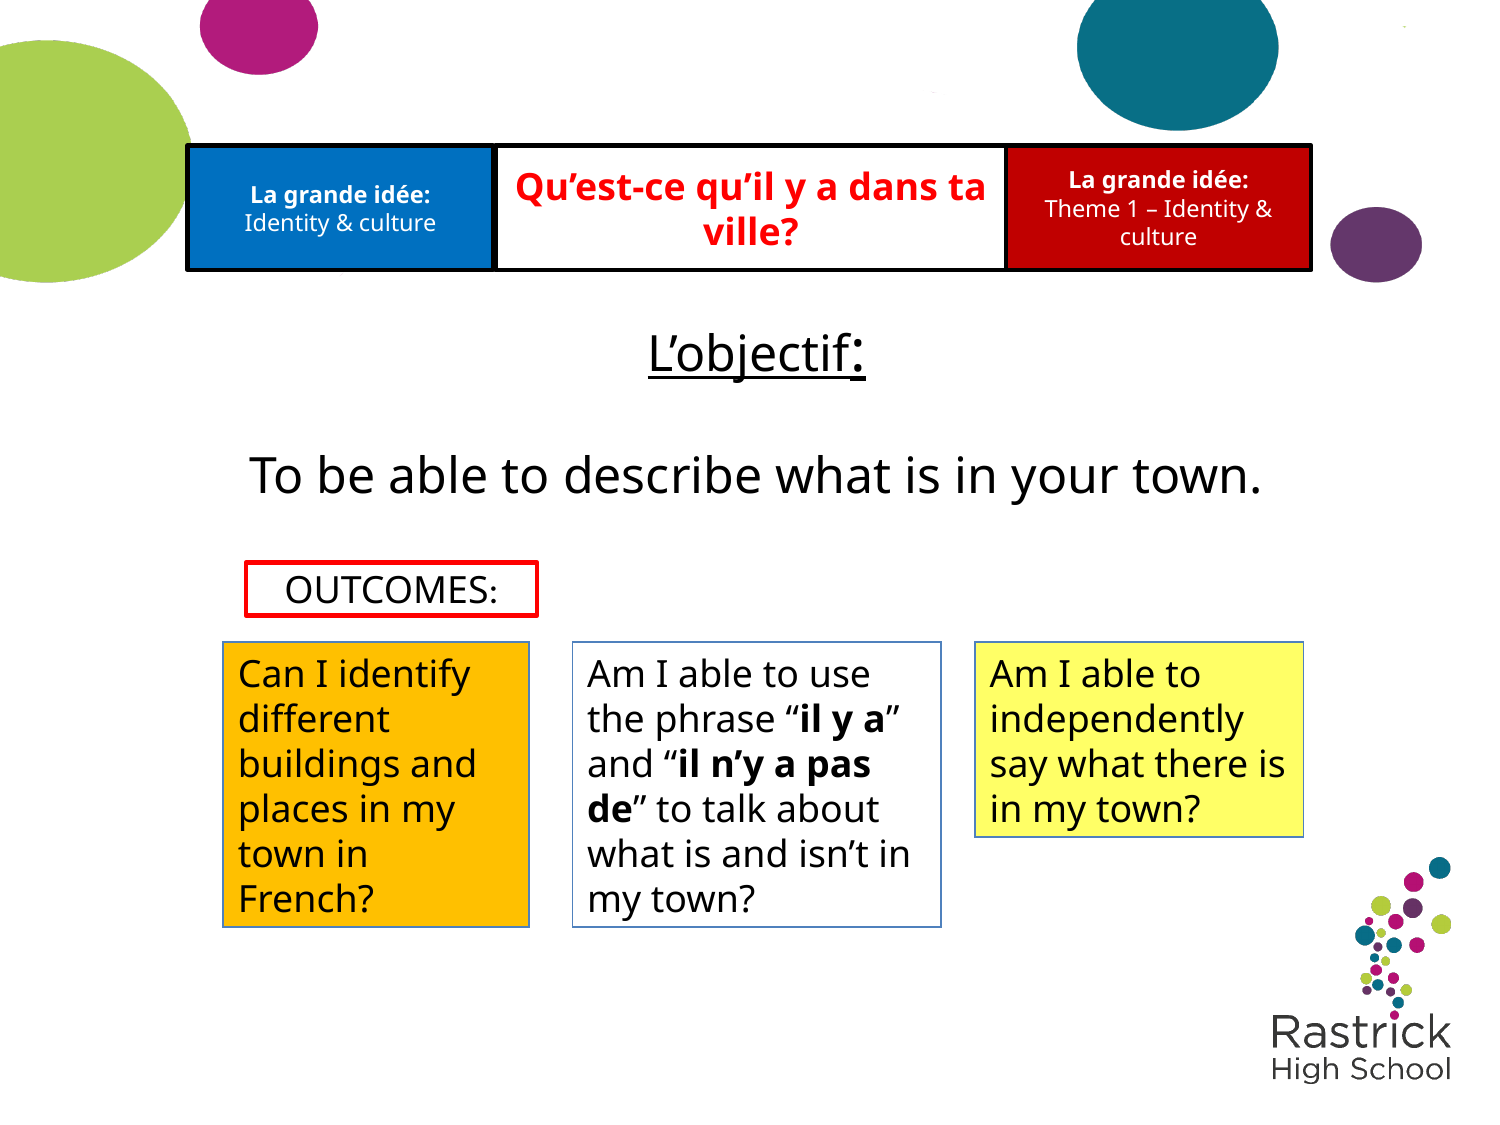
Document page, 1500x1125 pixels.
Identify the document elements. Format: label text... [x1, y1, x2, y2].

picture [0, 0, 1500, 306]
text_box Am I able to independently say what there is in my town? [974, 642, 1304, 837]
text_box Qu’est-ce qu’il y a dans ta ville? [493, 143, 1004, 272]
title L’objectif: To be able to describe what is in your town. [209, 272, 1304, 417]
text_box Am I able to use the phrase “il y a” and “il n’y a pas de” to talk about what is and isn’t in my town? [572, 642, 941, 927]
text_box La grande idée: Theme 1 – Identity & culture [1004, 143, 1313, 272]
text_box Can I identify different buildings and places in my town in French? [223, 642, 530, 927]
text_box La grande idée: Identity & culture [185, 143, 493, 272]
text_box OUTCOMES: [244, 560, 539, 618]
picture [1273, 857, 1451, 1084]
